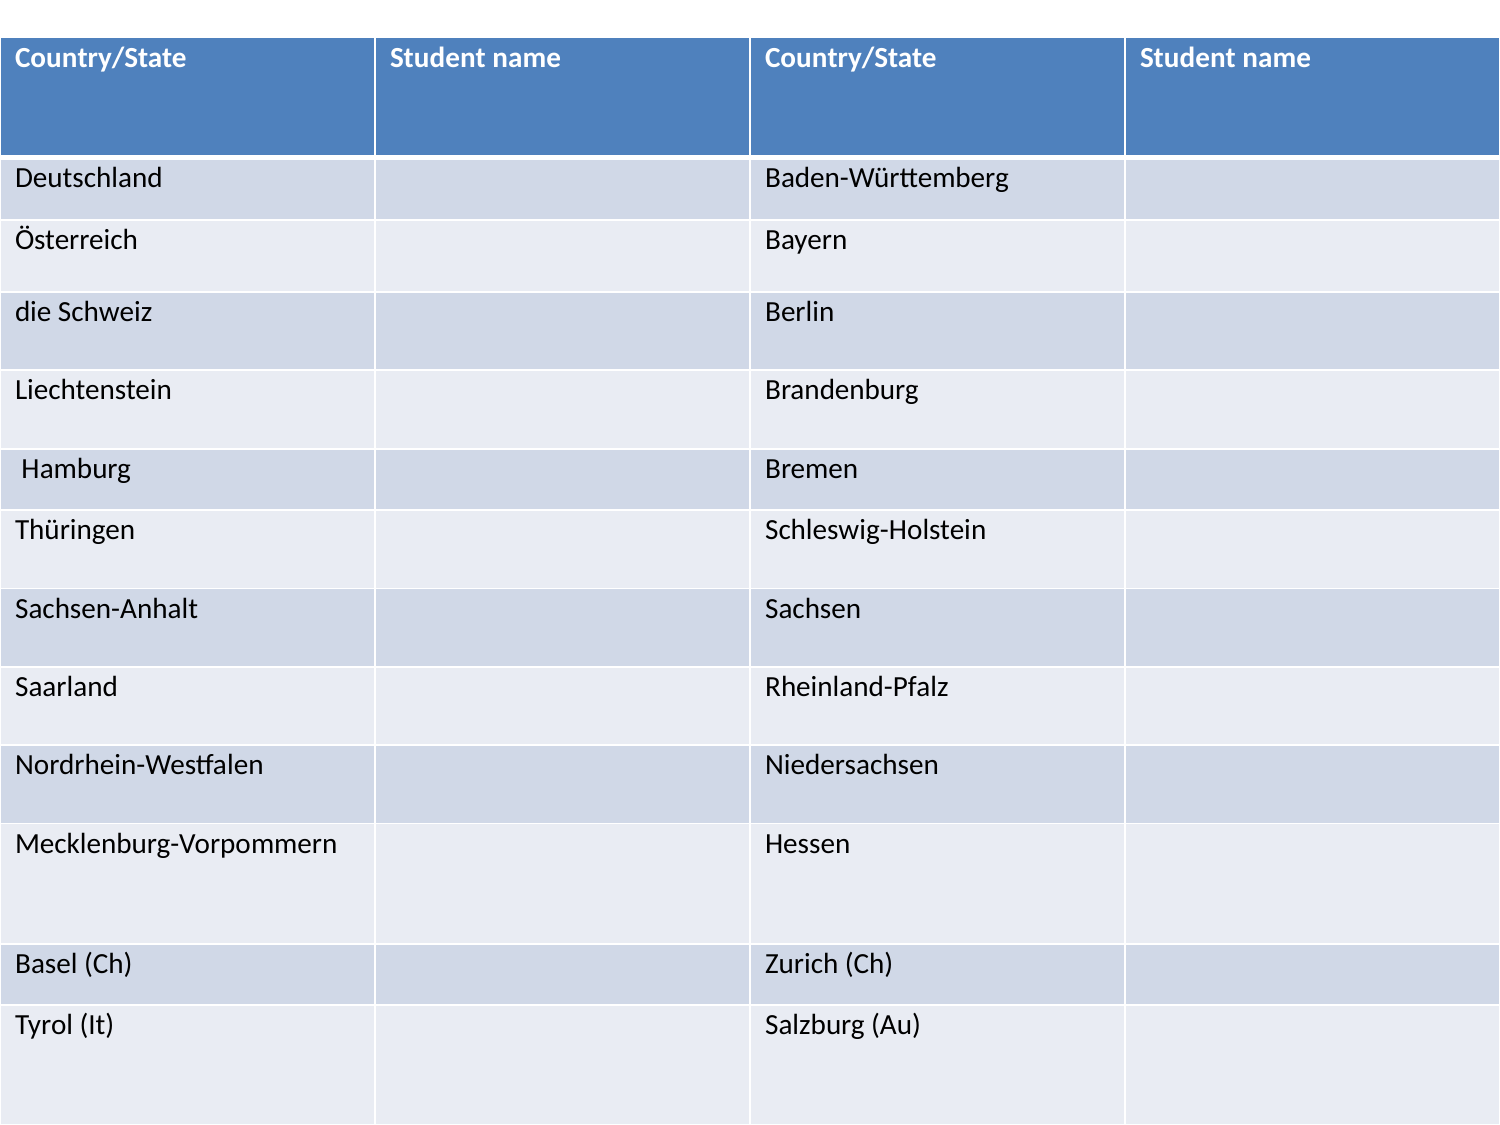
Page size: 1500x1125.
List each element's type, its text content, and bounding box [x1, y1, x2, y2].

table_cell Salzburg (Au) [751, 1006, 1124, 1124]
table_cell Rheinland-Pfalz [751, 668, 1124, 744]
table_cell Saarland [1, 668, 374, 744]
table_cell [376, 746, 749, 823]
table_cell [1126, 589, 1499, 666]
table_cell Basel (Ch) [1, 945, 374, 1004]
table_cell [376, 221, 749, 291]
table_cell Hessen [751, 824, 1124, 943]
table_cell die Schweiz [1, 293, 374, 369]
table_header Country/State [1, 38, 374, 155]
table_cell [1126, 371, 1499, 448]
table_header Country/State [751, 38, 1124, 155]
table_cell [1126, 824, 1499, 943]
table_cell Liechtenstein [1, 371, 374, 448]
table_cell Tyrol (It) [1, 1006, 374, 1124]
table_cell [376, 293, 749, 369]
table_cell [1126, 746, 1499, 823]
table_cell Nordrhein-Westfalen [1, 746, 374, 823]
table_cell Brandenburg [751, 371, 1124, 448]
table_cell Thüringen [1, 511, 374, 588]
table_cell [1126, 945, 1499, 1004]
table_cell [1126, 1006, 1499, 1124]
table_cell Deutschland [1, 160, 374, 219]
table_cell [1126, 160, 1499, 219]
table_cell [376, 371, 749, 448]
table_cell [376, 450, 749, 509]
table_cell Bremen [751, 450, 1124, 509]
table_cell [376, 824, 749, 943]
table_cell Mecklenburg-Vorpommern [1, 824, 374, 943]
table_cell Sachsen [751, 589, 1124, 666]
table_cell [376, 511, 749, 588]
table_cell [1126, 450, 1499, 509]
table_cell Schleswig-Holstein [751, 511, 1124, 588]
table_cell [1126, 293, 1499, 369]
table_cell Hamburg [1, 450, 374, 509]
table_cell Niedersachsen [751, 746, 1124, 823]
table_cell Sachsen-Anhalt [1, 589, 374, 666]
table_cell Baden-Württemberg [751, 160, 1124, 219]
table_cell [376, 668, 749, 744]
table_header Student name [376, 38, 749, 155]
table_cell [1126, 221, 1499, 291]
table_cell [376, 945, 749, 1004]
table_cell [1126, 668, 1499, 744]
table_cell Zurich (Ch) [751, 945, 1124, 1004]
table_header Student name [1126, 38, 1499, 155]
table_cell Berlin [751, 293, 1124, 369]
table_cell [1126, 511, 1499, 588]
table_cell Bayern [751, 221, 1124, 291]
table_cell Österreich [1, 221, 374, 291]
table_cell [376, 160, 749, 219]
table_cell [376, 1006, 749, 1124]
table_cell [376, 589, 749, 666]
